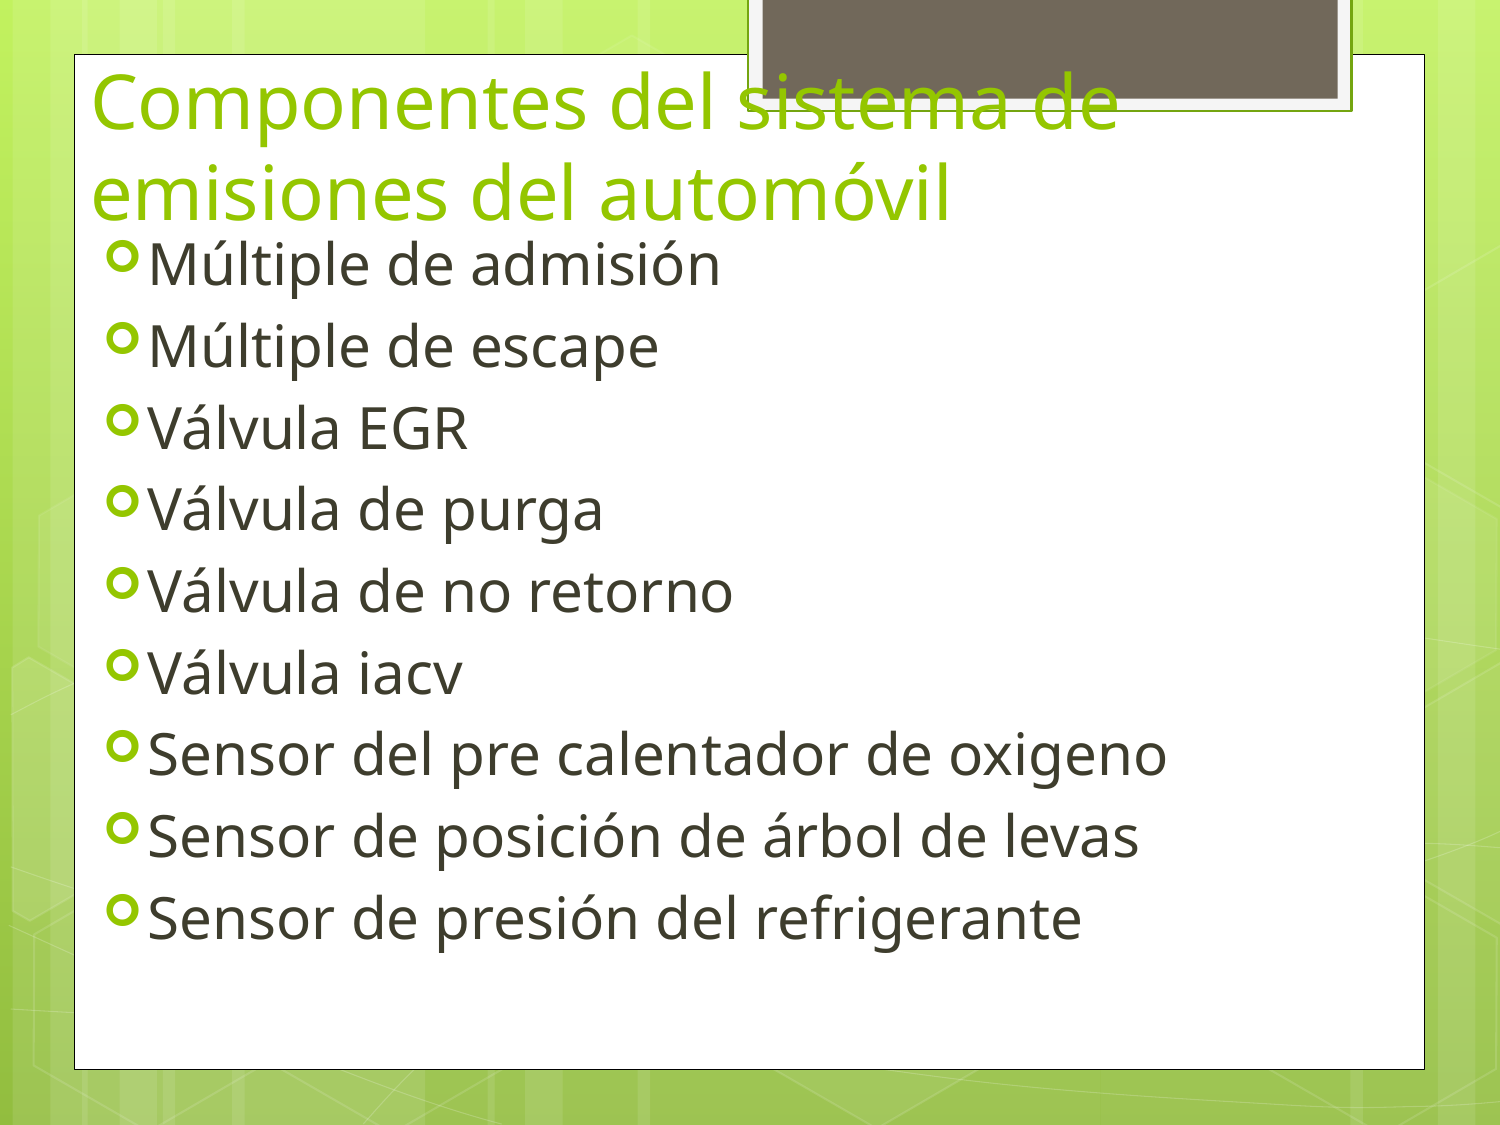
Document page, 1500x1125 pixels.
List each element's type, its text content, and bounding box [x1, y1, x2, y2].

list Múltiple de admisión Múltiple de escape Válvula EGR Válvula de purga Válvula de no retorno Válvula iacv Sensor del pre calentador de oxigeno Sensor de posición de árbol de levas Sensor de presión del refrigerante [76, 219, 1427, 1083]
title Componentes del sistema de emisiones del automóvil [75, 45, 1425, 244]
